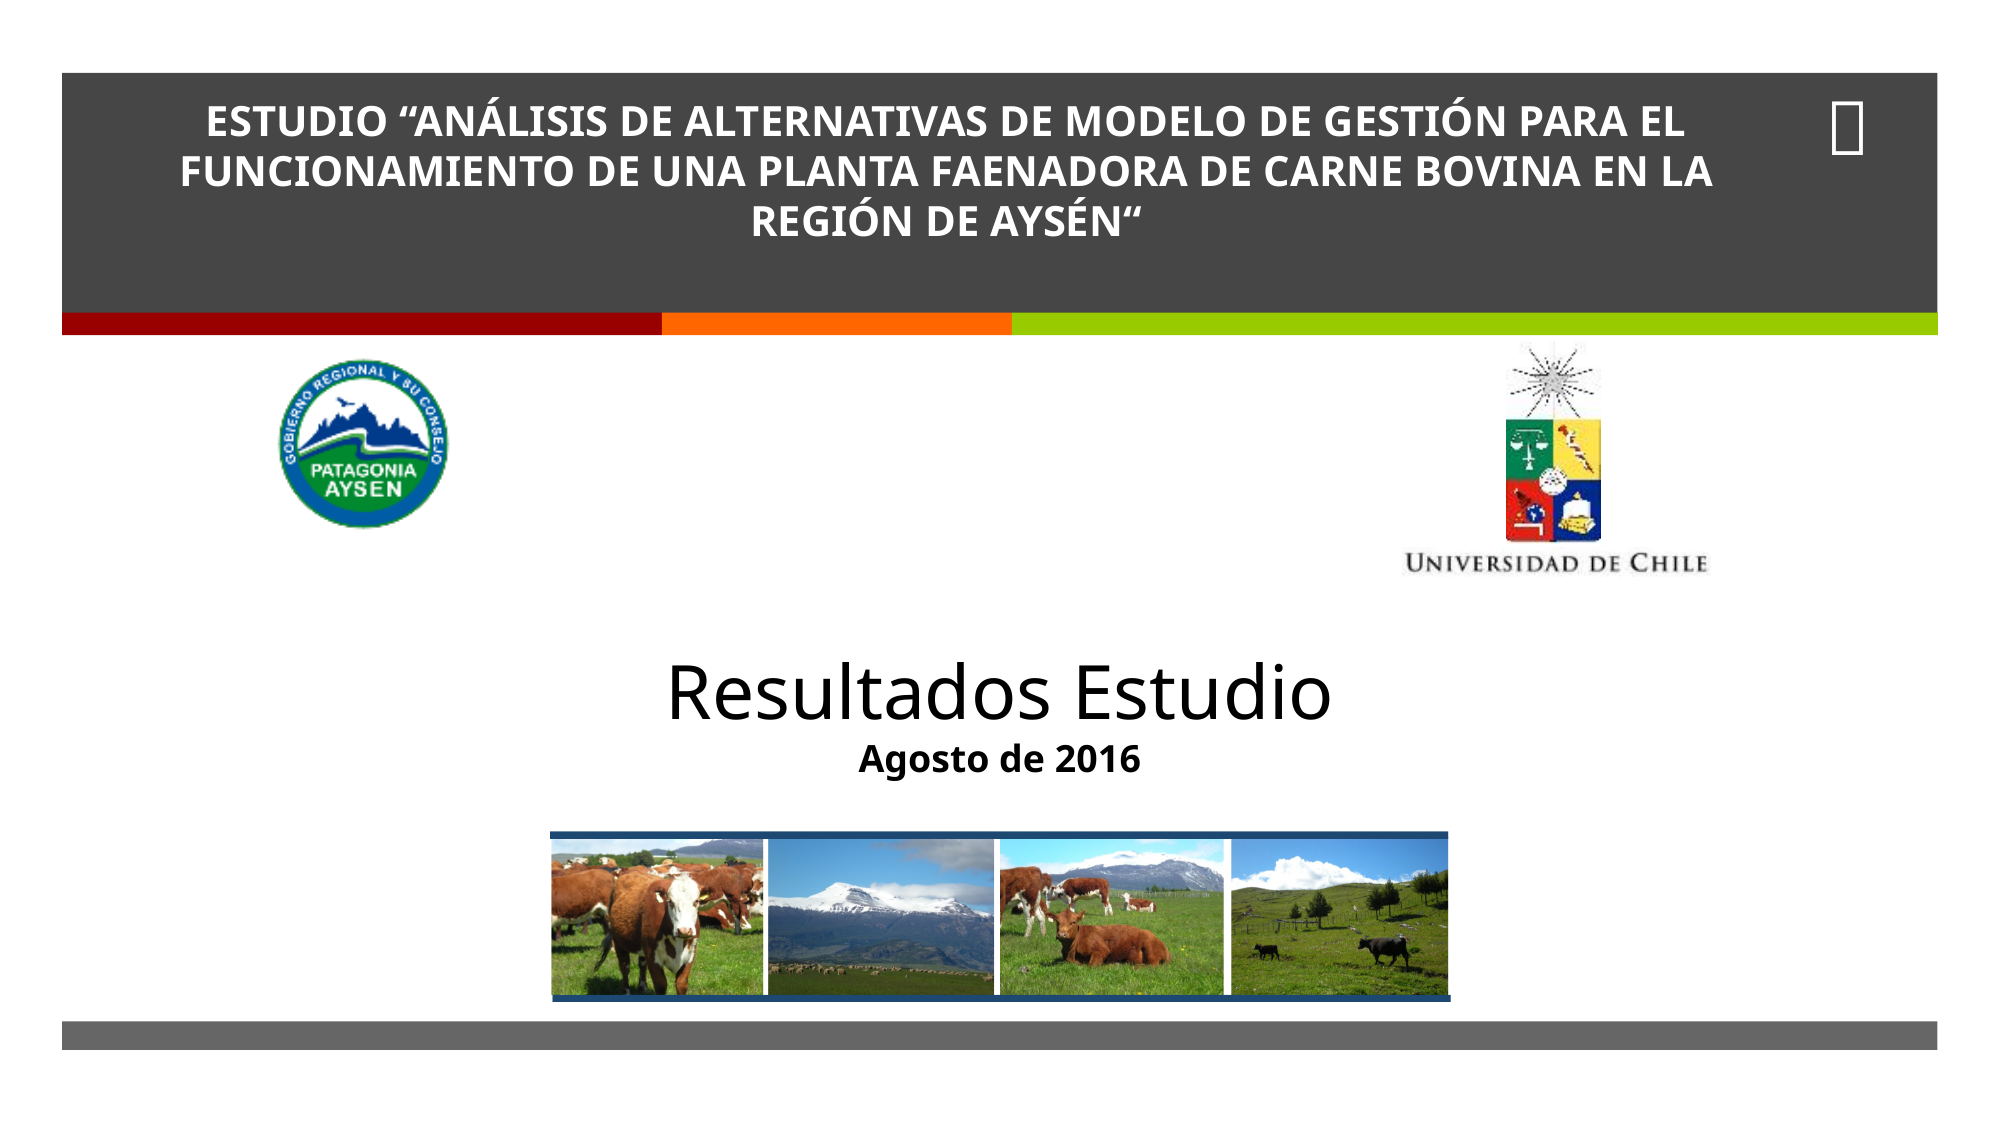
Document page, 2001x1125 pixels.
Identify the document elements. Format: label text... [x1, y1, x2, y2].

picture [1506, 341, 1601, 544]
picture [1401, 547, 1712, 581]
picture [246, 326, 482, 563]
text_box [534, 753, 1465, 1016]
subtitle Resultados Estudio Agosto de 2016 [364, 637, 1636, 717]
title ESTUDIO “ANÁLISIS DE ALTERNATIVAS DE MODELO DE GESTIÓN PARA EL FUNCIONAMIENTO DE UNA PLANTA FAENADORA DE CARNE BOVINA EN LA REGIÓN DE AYSÉN“ [92, 73, 1801, 253]
